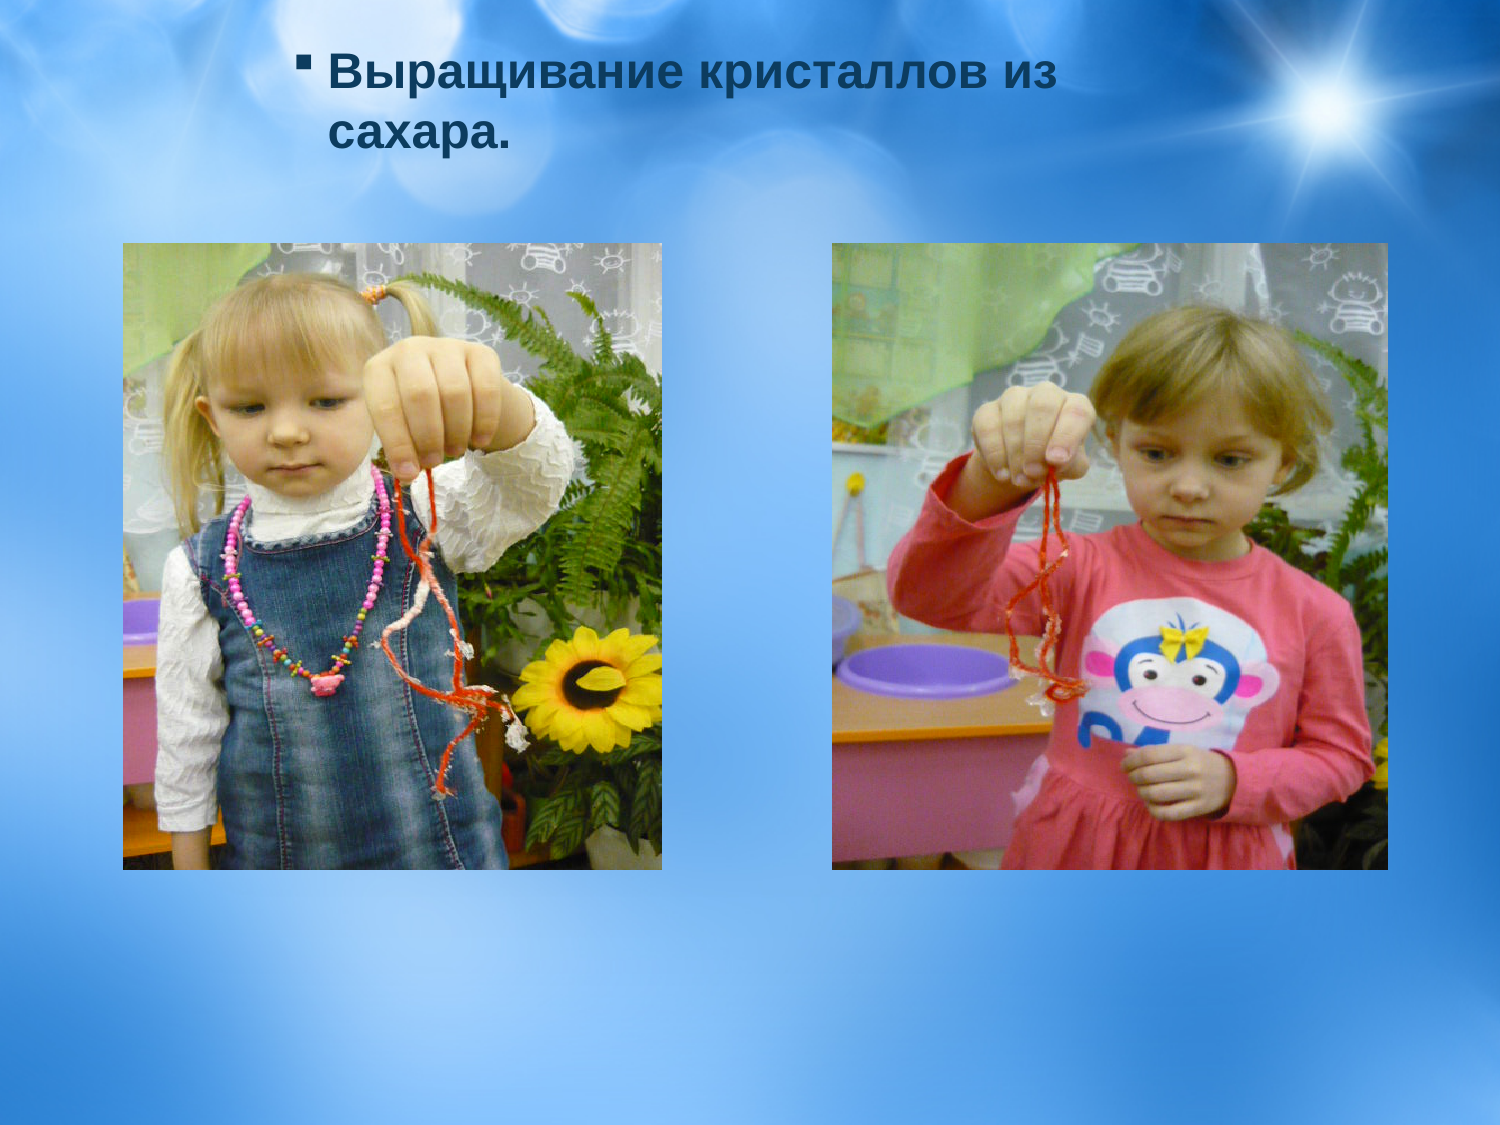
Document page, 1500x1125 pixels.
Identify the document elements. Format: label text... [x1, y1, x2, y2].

picture [0, 0, 1500, 1125]
text_box Выращивание кристаллов из сахара. [277, 30, 1211, 166]
